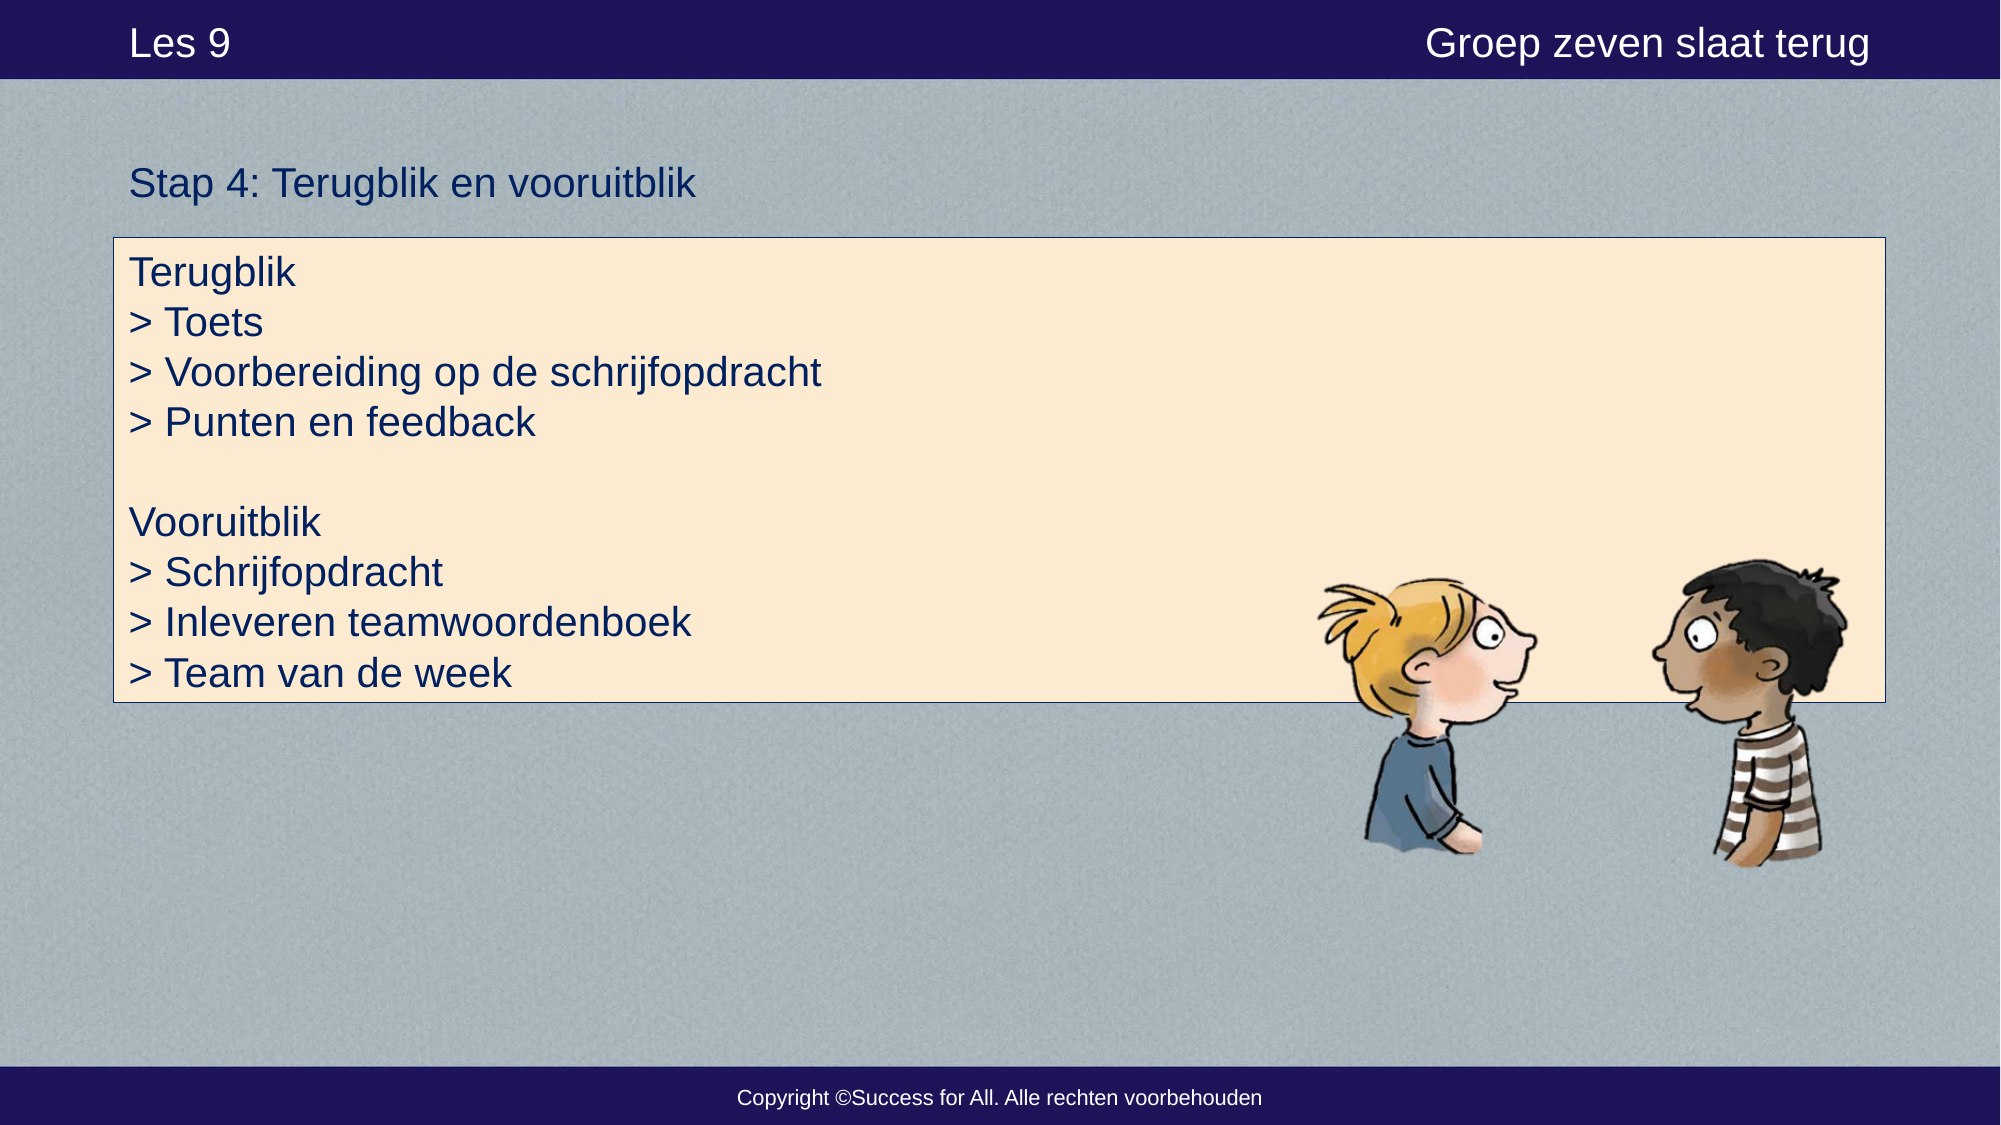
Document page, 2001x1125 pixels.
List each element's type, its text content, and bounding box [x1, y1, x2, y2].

text_box Les 9 [114, 8, 354, 73]
text_box Groep zeven slaat terug [999, 8, 1886, 73]
text_box Copyright ©Success for All. Alle rechten voorbehouden [0, 1076, 2000, 1125]
text_box Stap 4: Terugblik en vooruitblik [113, 148, 1635, 214]
picture [0, 0, 2001, 1125]
text_box Terugblik > Toets > Voorbereiding op de schrijfopdracht > Punten en feedback Vooruitblik > Schrijfopdracht > Inleveren teamwoordenboek > Team van de week [113, 237, 1886, 703]
